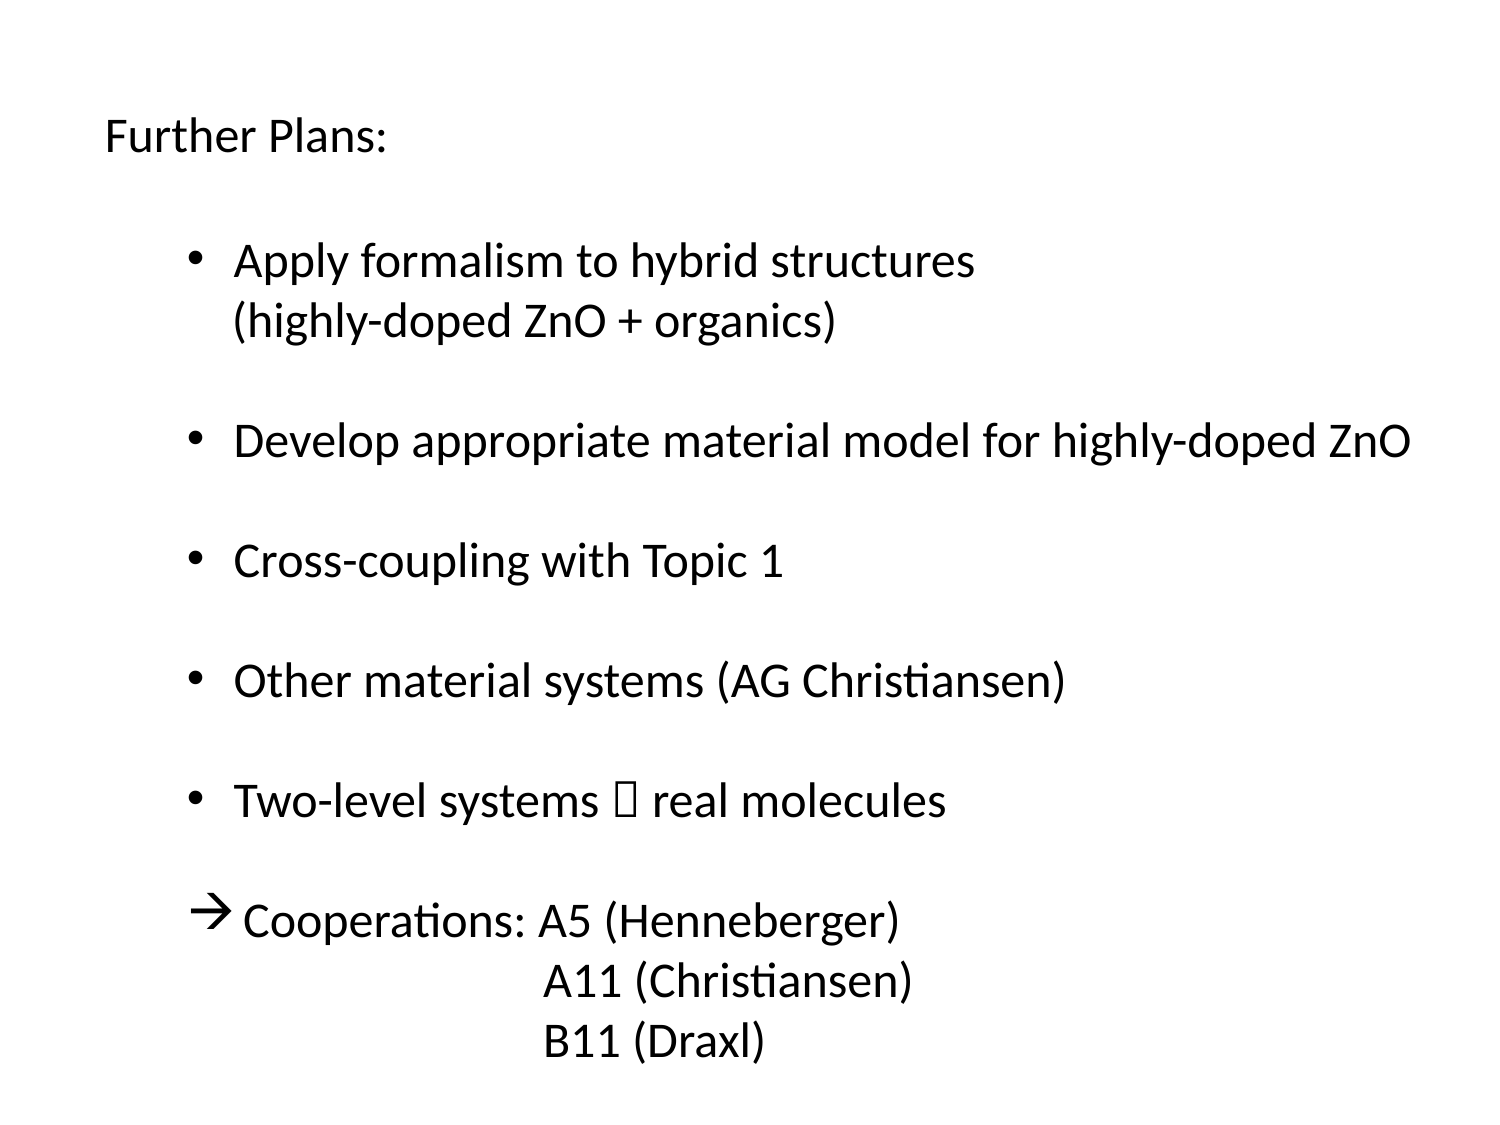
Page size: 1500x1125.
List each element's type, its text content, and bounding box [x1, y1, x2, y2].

text_box Apply formalism to hybrid structures (highly-doped ZnO + organics) Develop appropriate material model for highly-doped ZnO Cross-coupling with Topic 1 Other material systems (AG Christiansen) Two-level systems  real molecules Cooperations: A5 (Henneberger) A11 (Christiansen) B11 (Draxl) [172, 219, 1427, 1125]
text_box Further Plans: [89, 95, 404, 170]
